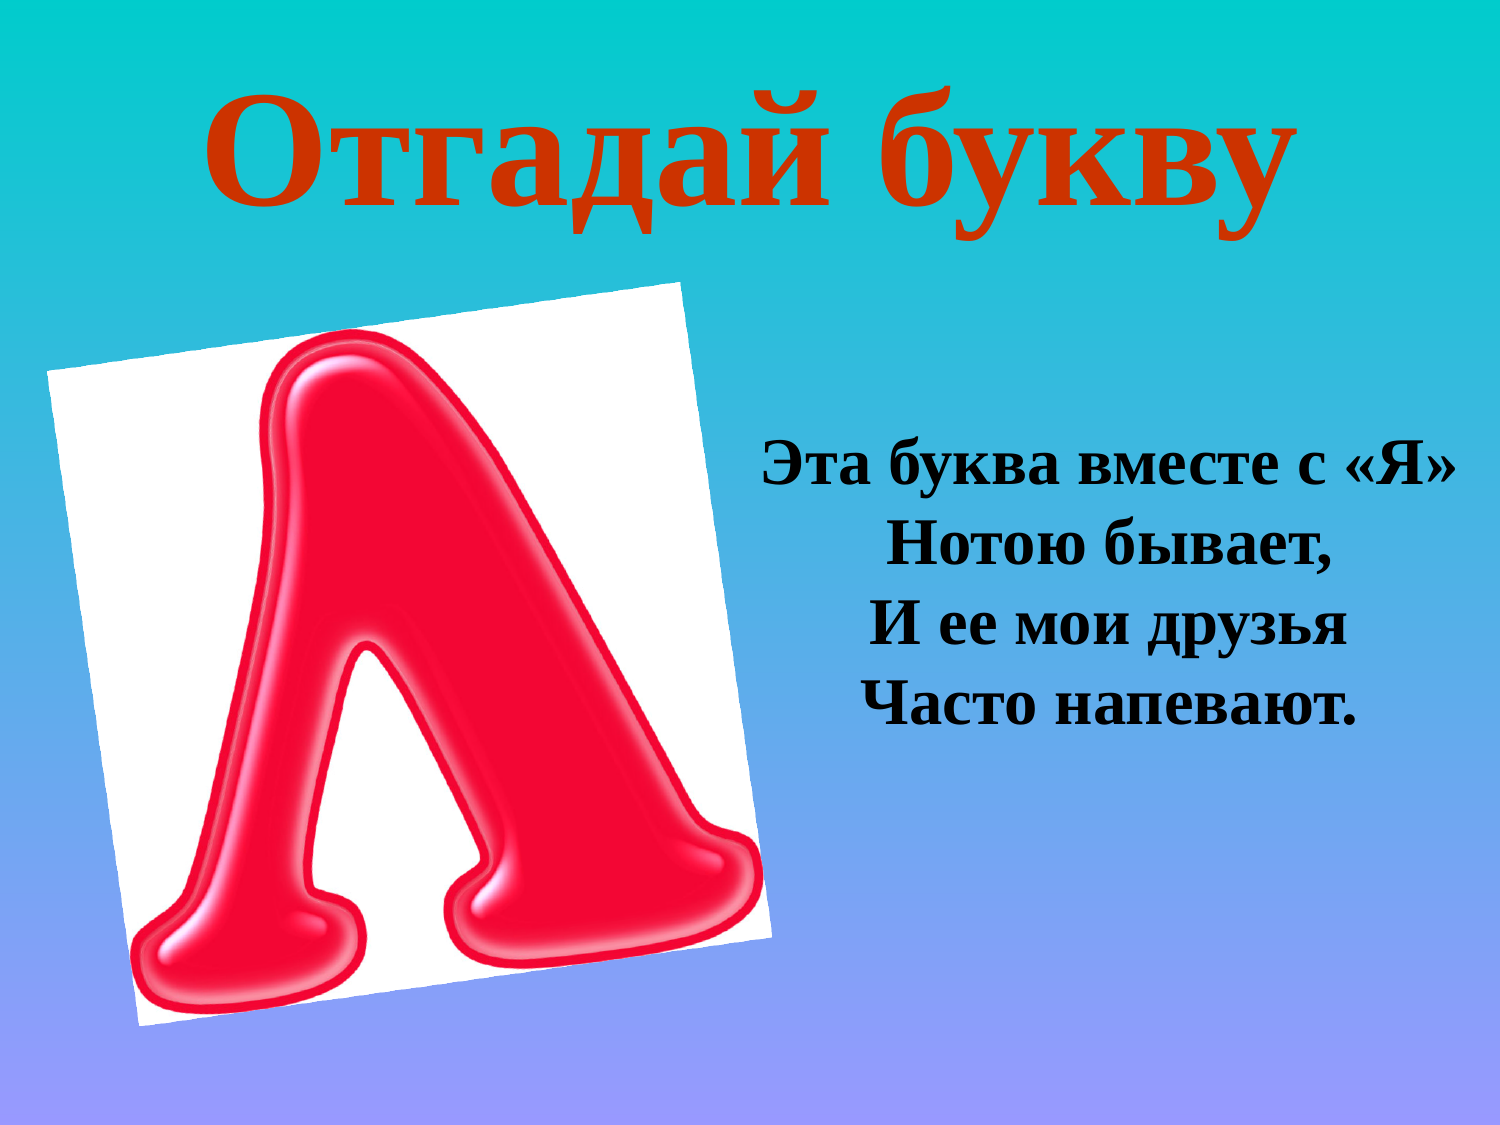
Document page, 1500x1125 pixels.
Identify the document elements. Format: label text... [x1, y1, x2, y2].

title Отгадай букву [75, 45, 1425, 233]
list Эта буква вместе с «Я» Нотою бывает, И ее мои друзья Часто напевают. [733, 410, 1500, 816]
picture [48, 282, 772, 1026]
